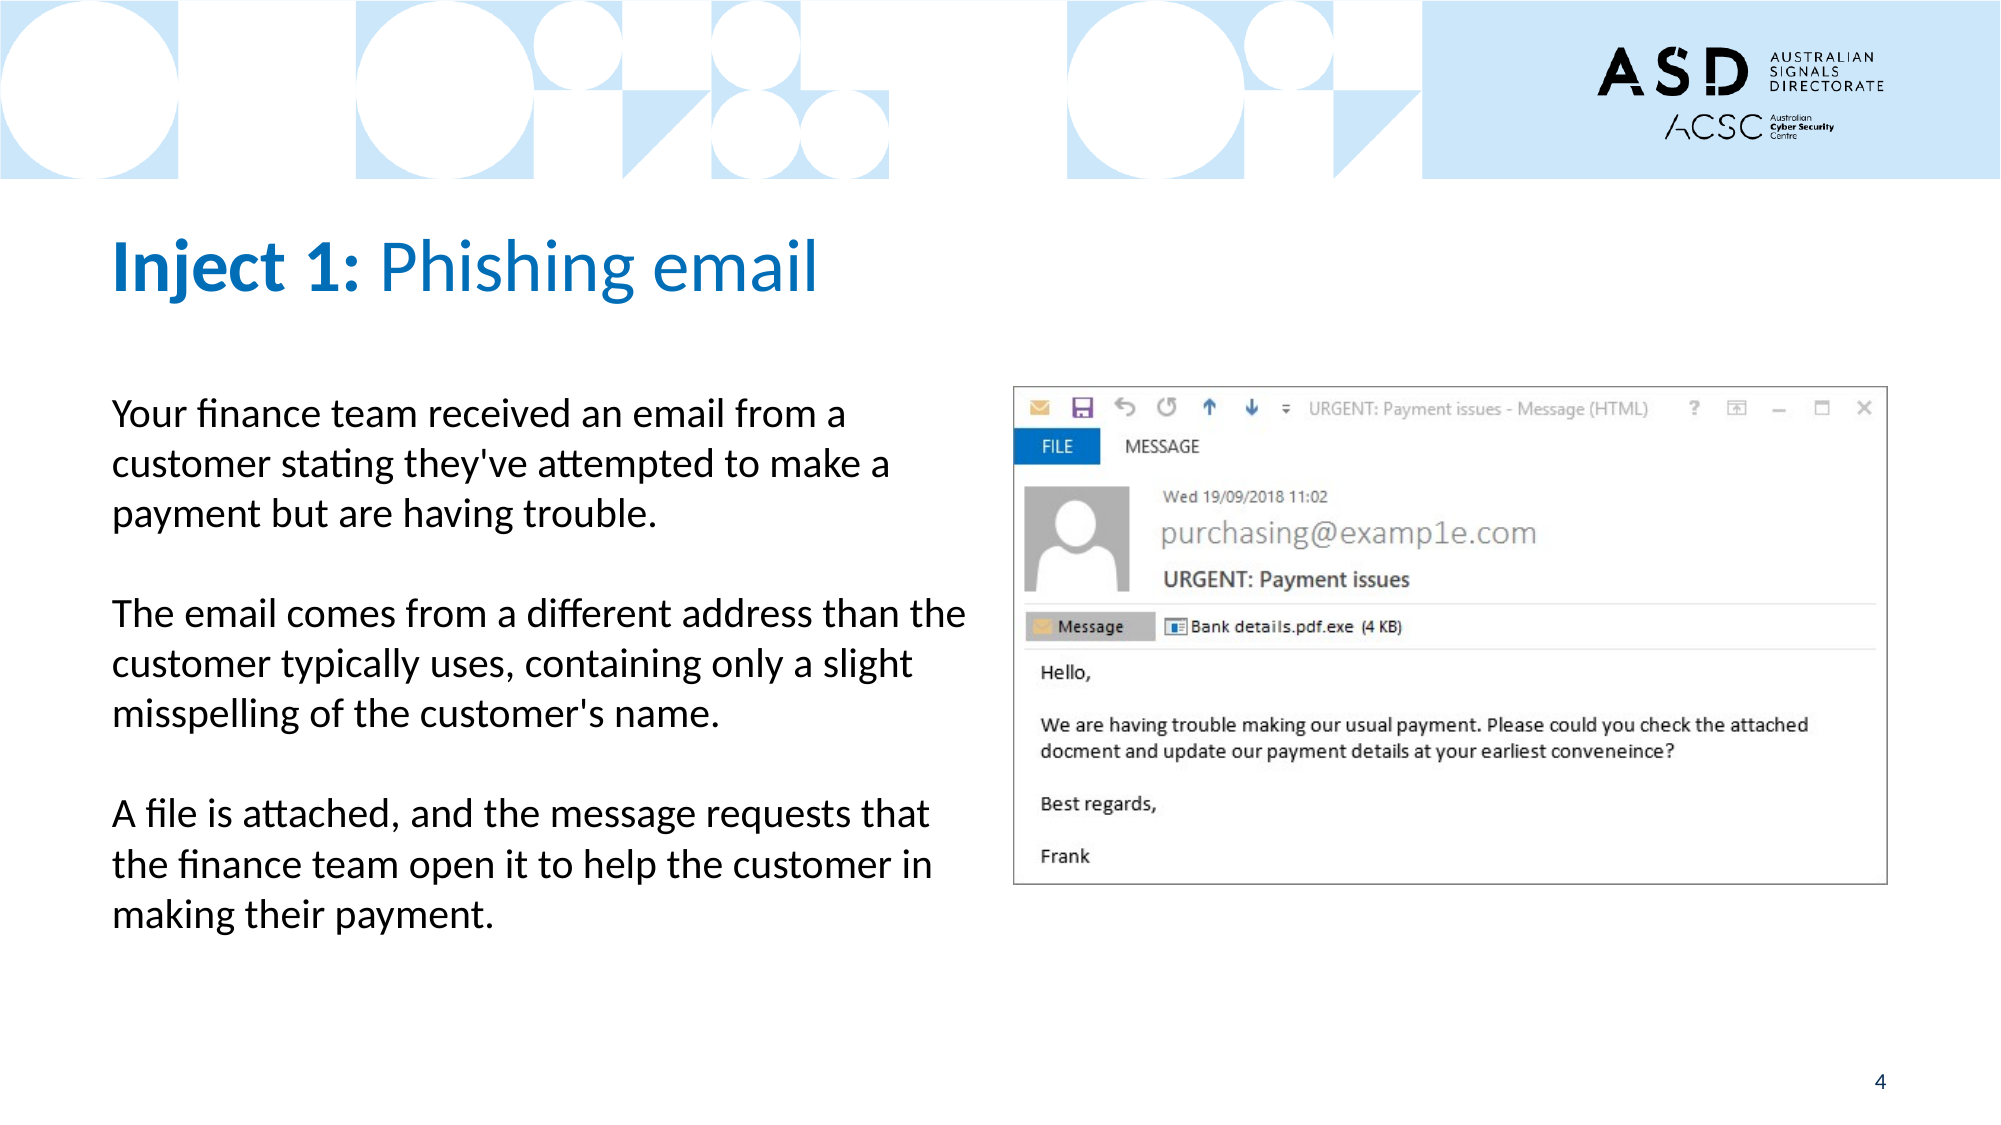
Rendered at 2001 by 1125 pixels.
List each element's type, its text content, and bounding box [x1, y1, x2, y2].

list Your finance team received an email from a customer stating they've attempted to make a payment but are having trouble. The email comes from a different address than the customer typically uses, containing only a slight misspelling of the customer's name. A file is attached, and the message requests that the finance team open it to help the customer in making their payment. [96, 378, 983, 1007]
picture [1013, 386, 1888, 885]
picture [0, 0, 2001, 179]
slide_number 4 [1799, 1050, 1902, 1111]
title Inject 1: Phishing email [96, 207, 1902, 328]
